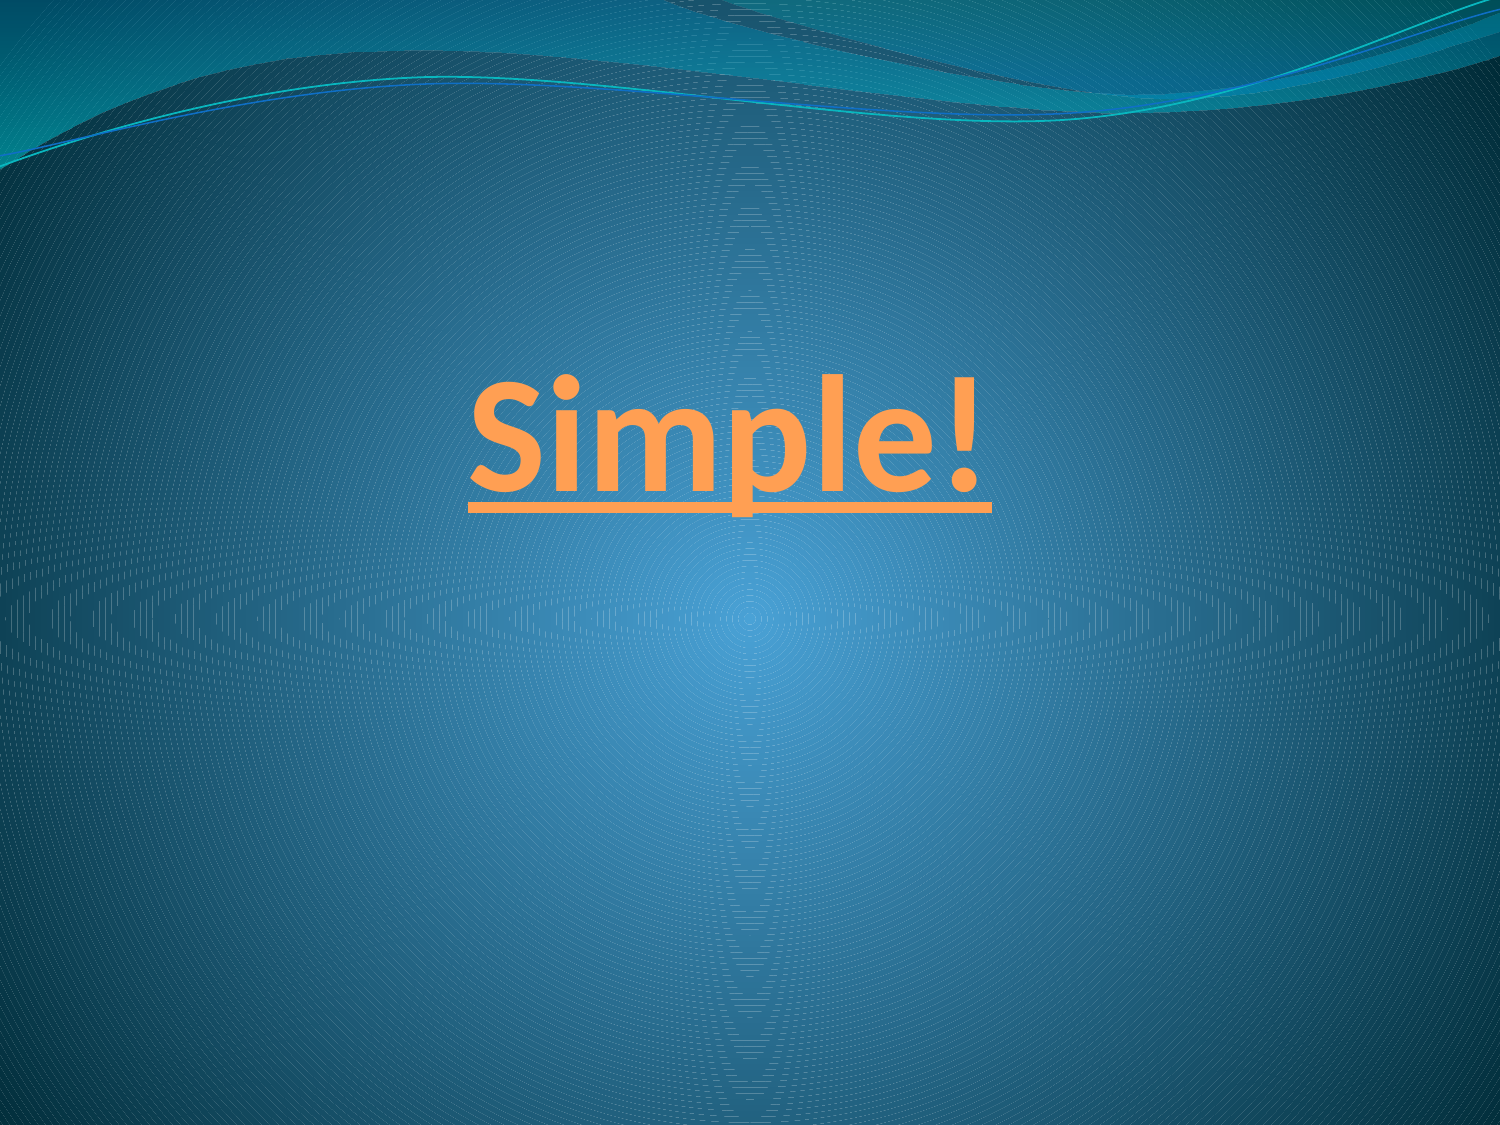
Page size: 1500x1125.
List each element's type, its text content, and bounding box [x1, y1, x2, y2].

title Simple! [87, 224, 1376, 525]
